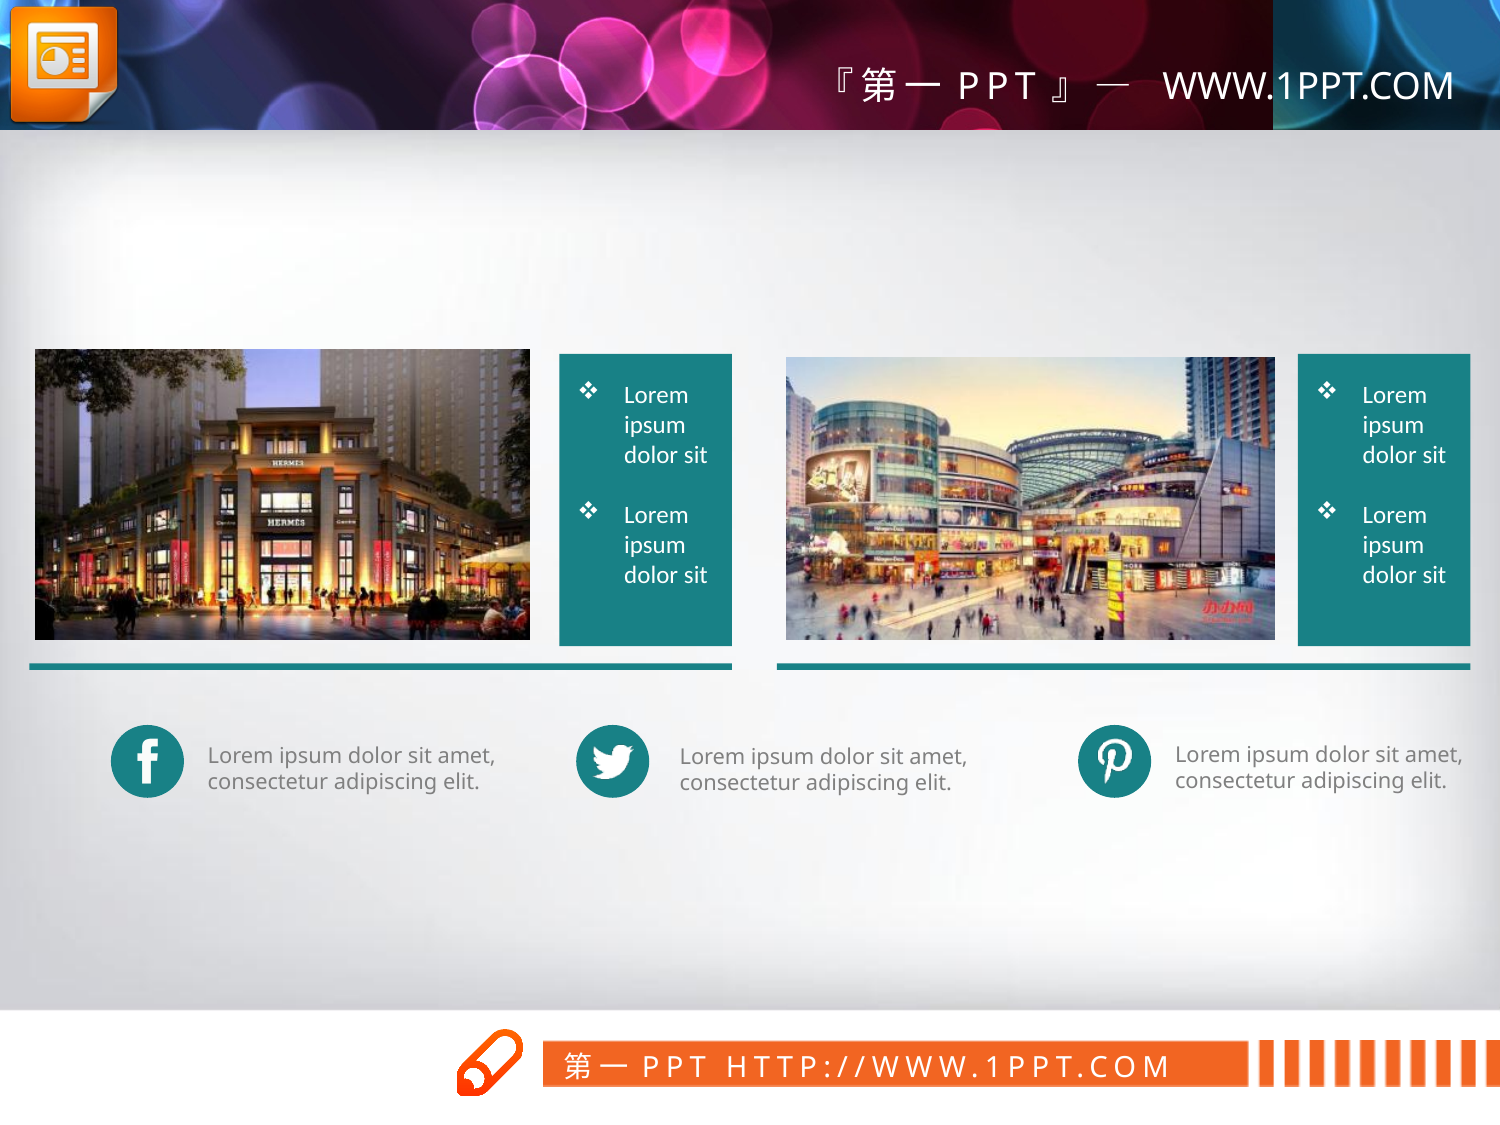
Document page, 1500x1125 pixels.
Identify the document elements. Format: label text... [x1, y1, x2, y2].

picture [0, 0, 1500, 1012]
text_box Lorem ipsum dolor sit amet, consectetur adipiscing elit. [664, 735, 1003, 803]
text_box Lorem ipsum dolor sit Lorem ipsum dolor sit [1300, 371, 1480, 656]
text_box [29, 663, 732, 670]
text_box Lorem ipsum dolor sit Lorem ipsum dolor sit [562, 371, 742, 656]
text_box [110, 724, 185, 798]
text_box [776, 663, 1471, 670]
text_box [1077, 724, 1152, 798]
text_box [1297, 353, 1471, 647]
text_box Lorem ipsum dolor sit amet, consectetur adipiscing elit. [1160, 733, 1498, 801]
picture [543, 1040, 1500, 1087]
text_box Lorem ipsum dolor sit amet, consectetur adipiscing elit. [192, 733, 531, 802]
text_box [575, 724, 650, 798]
text_box [559, 353, 732, 647]
